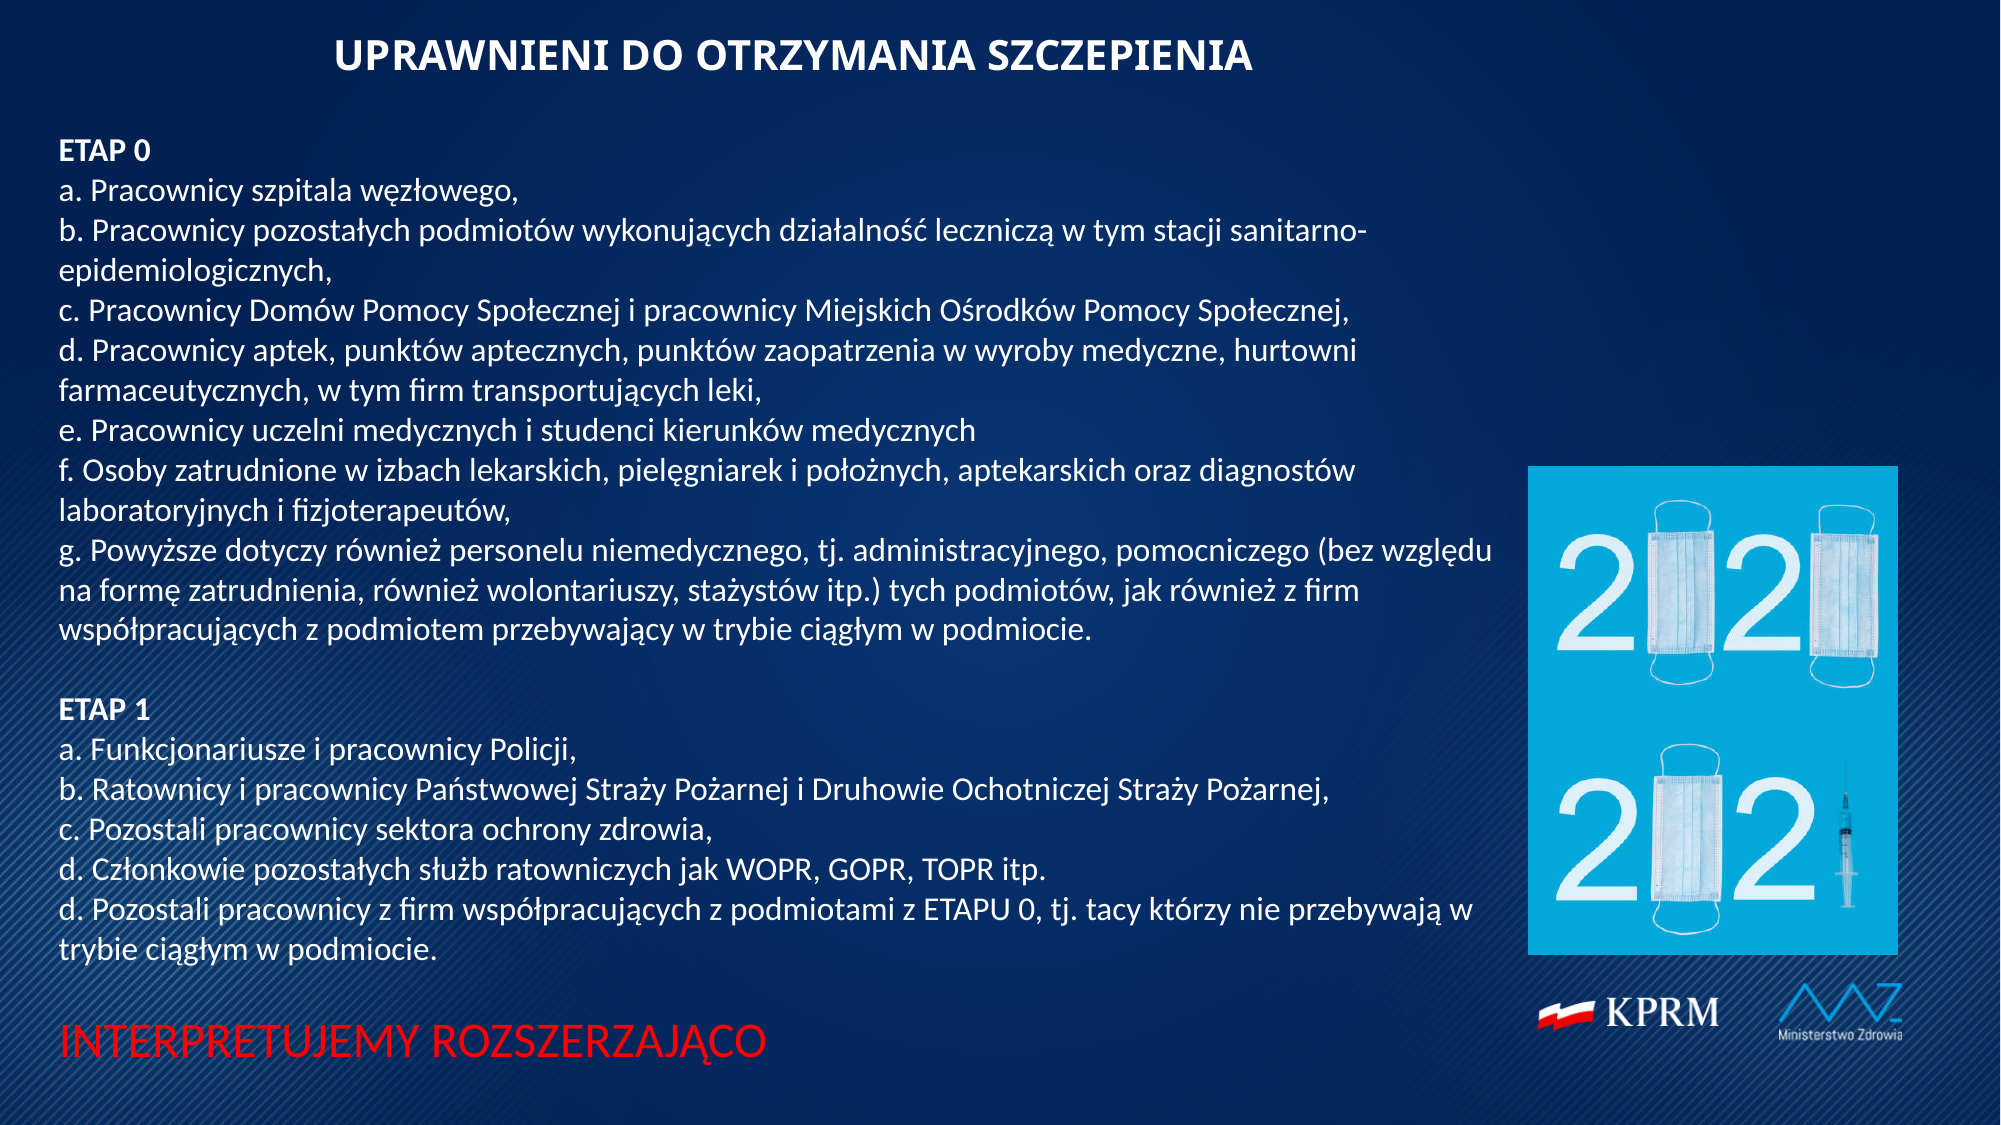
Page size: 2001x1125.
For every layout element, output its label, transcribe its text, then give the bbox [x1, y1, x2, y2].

text_box UPRAWNIENI DO OTRZYMANIA SZCZEPIENIA ETAP 0 a. Pracownicy szpitala węzłowego, b. Pracownicy pozostałych podmiotów wykonujących działalność leczniczą w tym stacji sanitarno-epidemiologicznych, c. Pracownicy Domów Pomocy Społecznej i pracownicy Miejskich Ośrodków Pomocy Społecznej, d. Pracownicy aptek, punktów aptecznych, punktów zaopatrzenia w wyroby medyczne, hurtowni farmaceutycznych, w tym firm transportujących leki, e. Pracownicy uczelni medycznych i studenci kierunków medycznych f. Osoby zatrudnione w izbach lekarskich, pielęgniarek i położnych, aptekarskich oraz diagnostów laboratoryjnych i fizjoterapeutów, g. Powyższe dotyczy również personelu niemedycznego, tj. administracyjnego, pomocniczego (bez względu na formę zatrudnienia, również wolontariuszy, stażystów itp.) tych podmiotów, jak również z firm współpracujących z podmiotem przebywający w trybie ciągłym w podmiocie. ETAP 1 a. Funkcjonariusze i pracownicy Policji, b. Ratownicy i pracownicy Państwowej Straży Pożarnej i Druhowie Ochotniczej Straży Pożarnej, c. Pozostali pracownicy sektora ochrony zdrowia, d. Członkowie pozostałych służb ratowniczych jak WOPR, GOPR, TOPR itp. d. Pozostali pracownicy z firm współpracujących z podmiotami z ETAPU 0, tj. tacy którzy nie przebywają w trybie ciągłym w podmiocie. [58, 28, 1529, 975]
text_box INTERPRETUJEMY ROZSZERZAJĄCO [43, 1000, 1387, 1076]
picture [0, 0, 2001, 1125]
